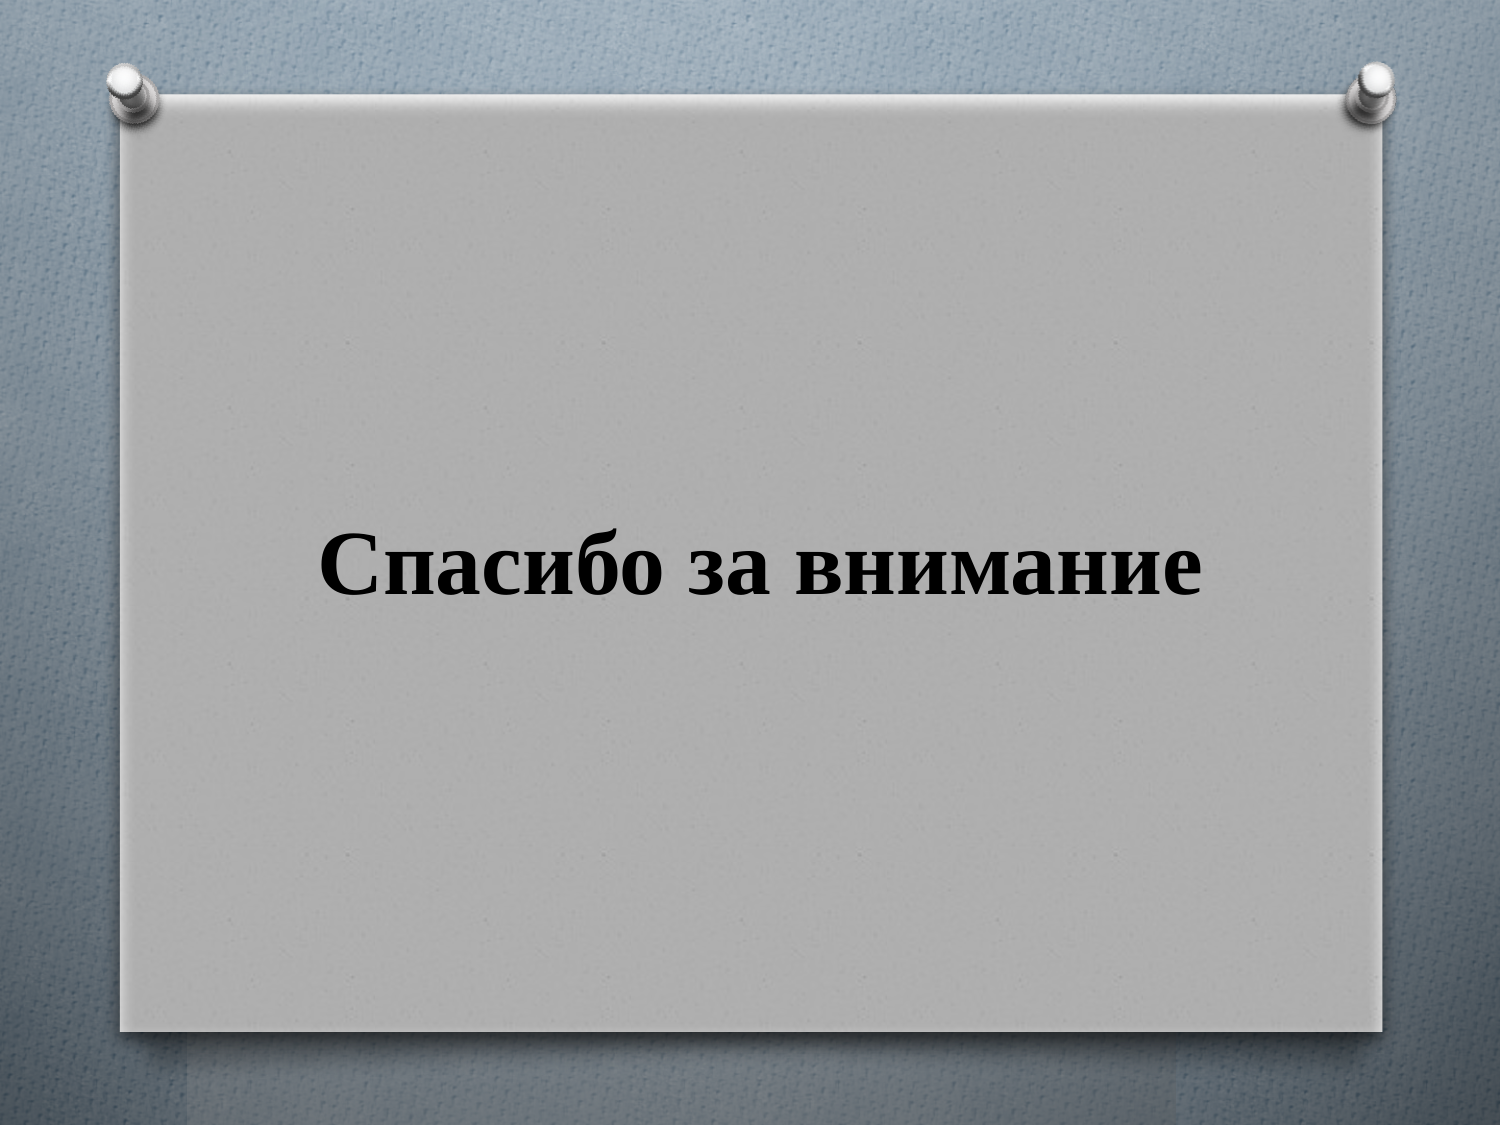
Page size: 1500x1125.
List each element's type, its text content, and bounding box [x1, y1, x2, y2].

list Спасибо за внимание [240, 347, 1257, 939]
picture [1317, 35, 1439, 156]
picture [75, 29, 198, 153]
